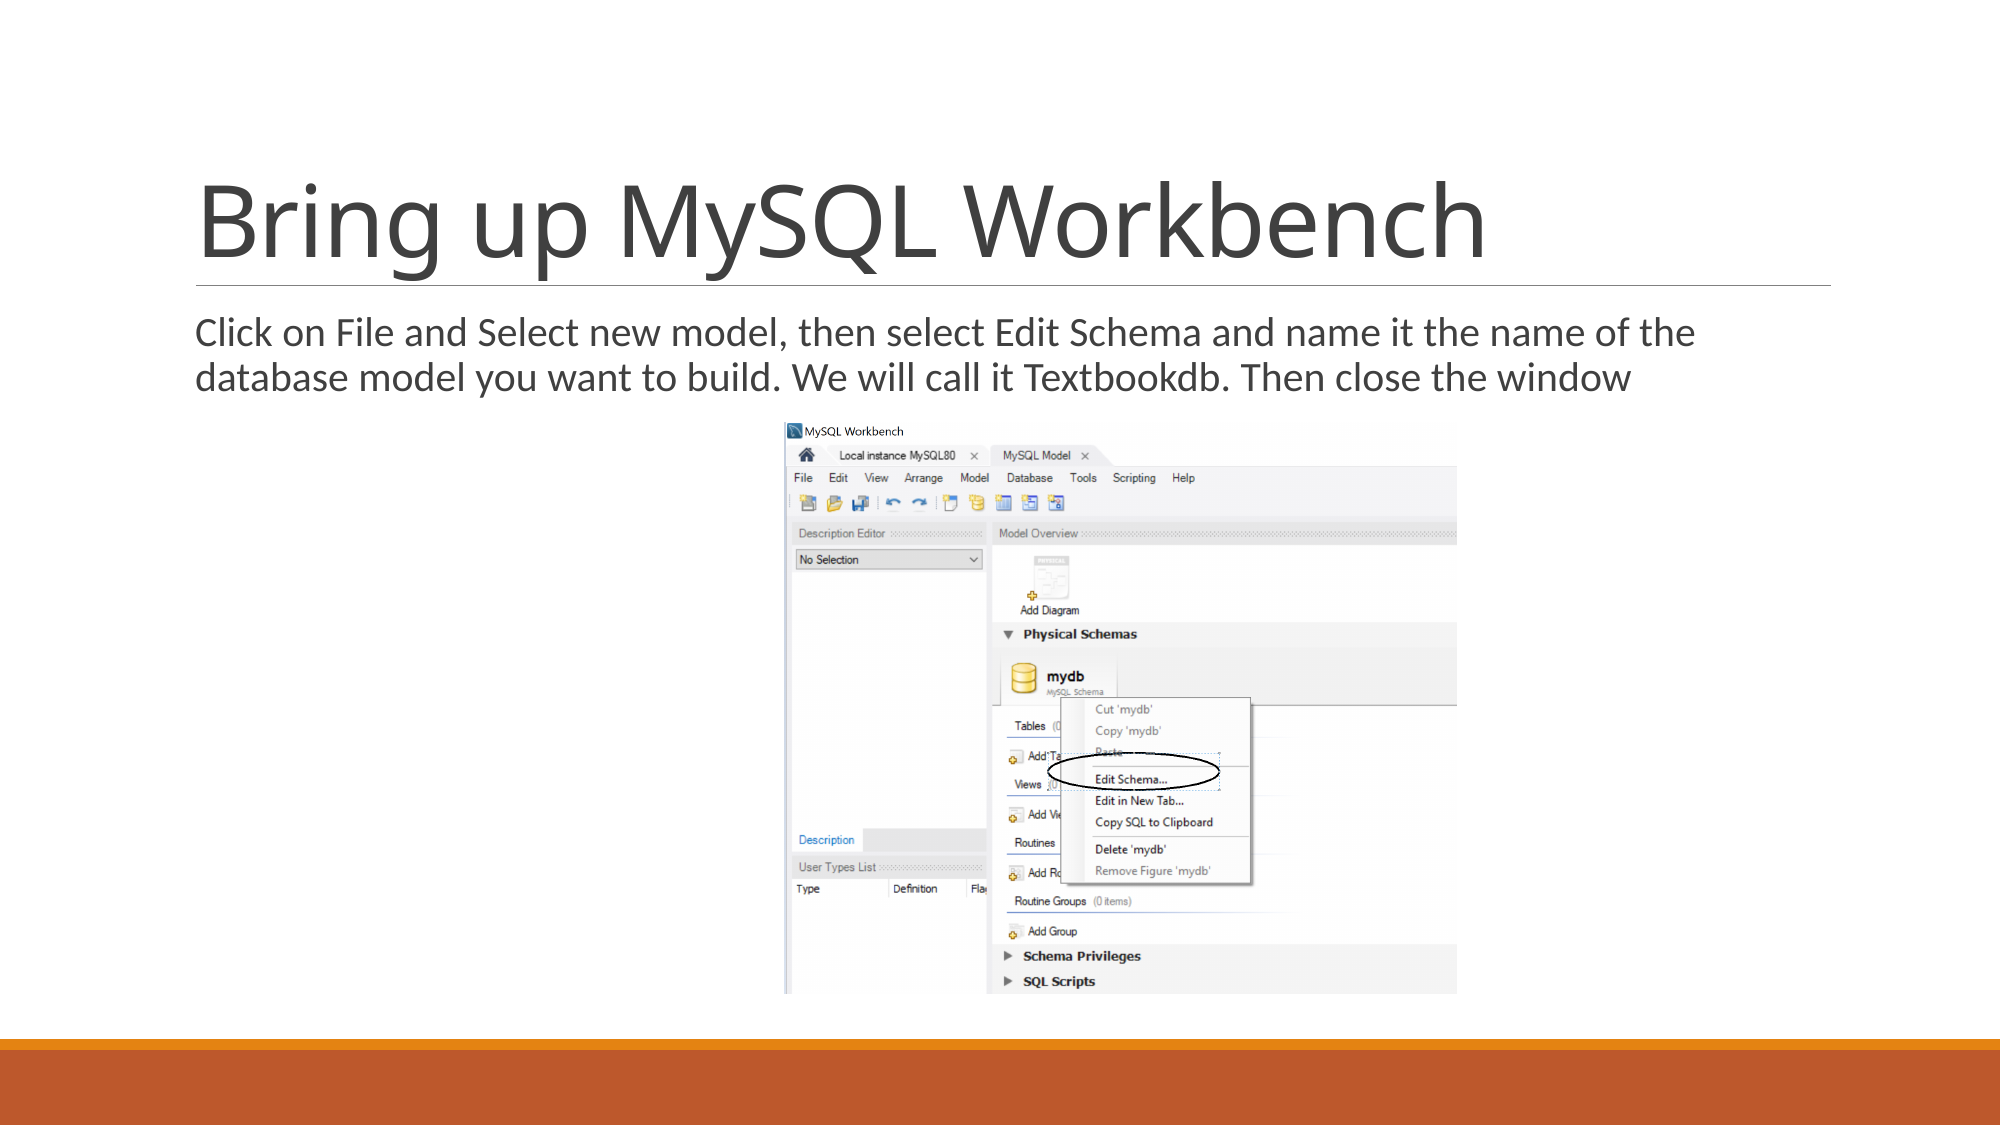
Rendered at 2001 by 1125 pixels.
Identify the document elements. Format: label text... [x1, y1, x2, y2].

title Bring up MySQL Workbench [180, 47, 1830, 285]
list Click on File and Select new model, then select Edit Schema and name it the name of the database model you want to build. We will call it Textbookdb. Then close the window [180, 302, 1830, 963]
picture [783, 421, 1458, 995]
